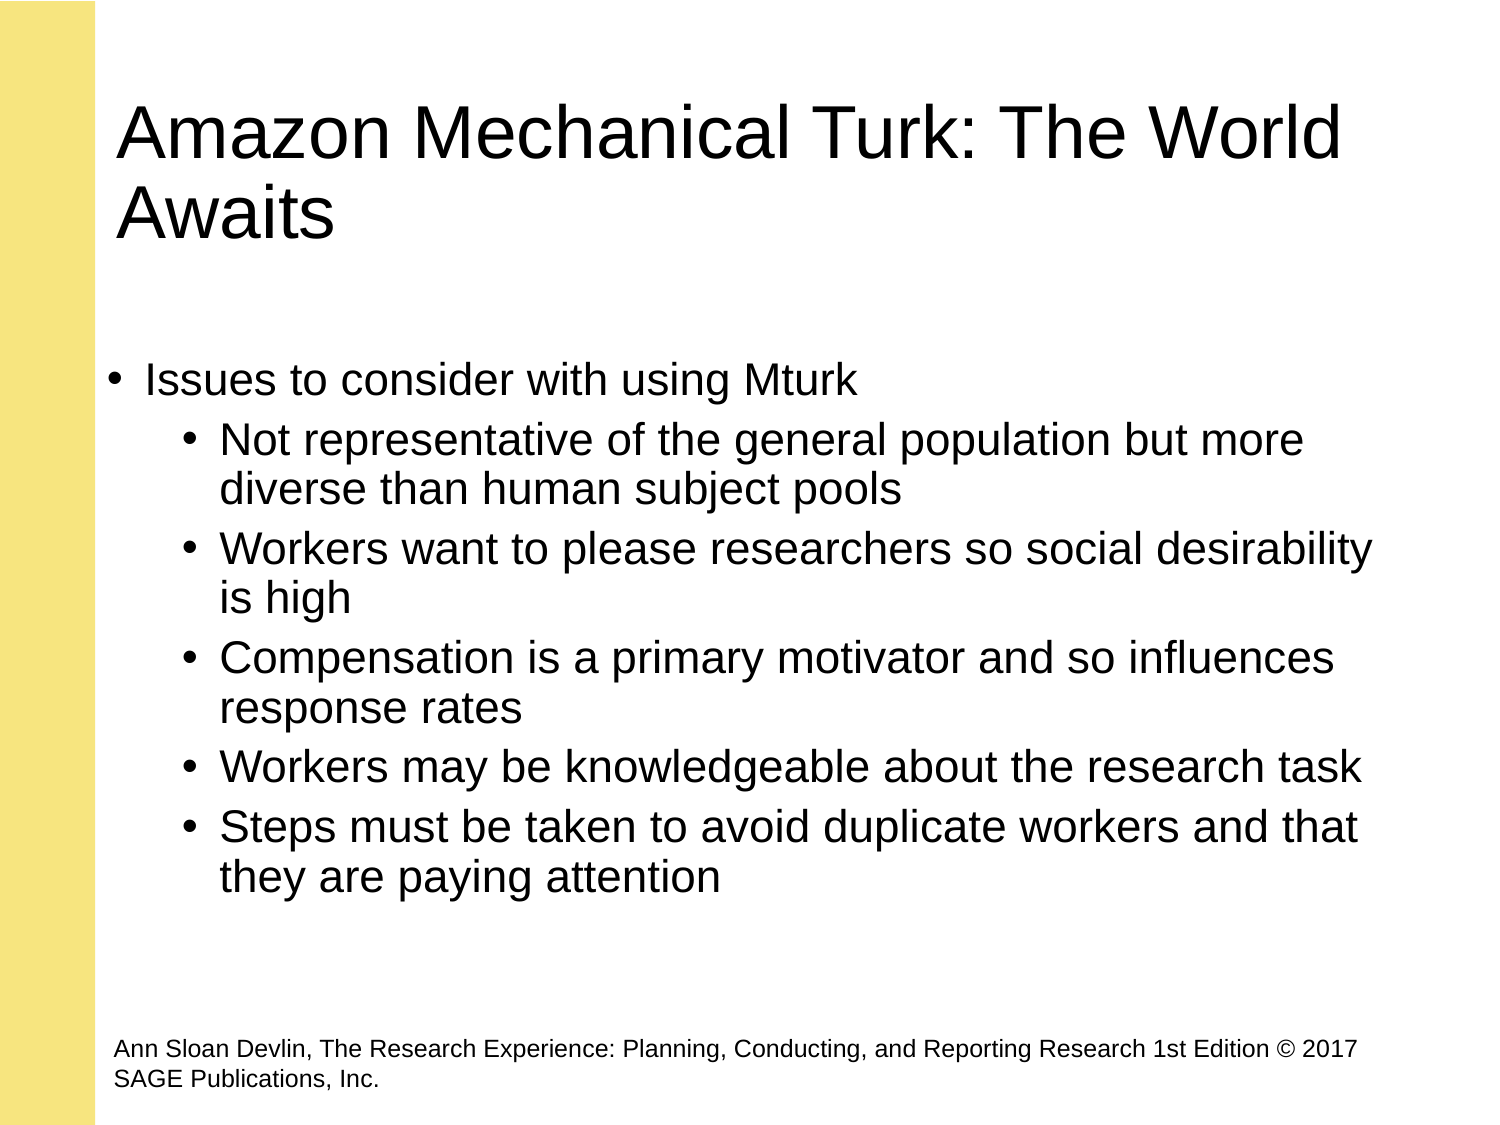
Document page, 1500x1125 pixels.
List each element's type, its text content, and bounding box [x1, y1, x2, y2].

picture [0, 1, 96, 1125]
list Issues to consider with using Mturk Not representative of the general population but more diverse than human subject pools Workers want to please researchers so social desirability is high Compensation is a primary motivator and so influences response rates Workers may be knowledgeable about the research task Steps must be taken to avoid duplicate workers and that they are paying attention [91, 348, 1421, 923]
title Amazon Mechanical Turk: The World Awaits [101, 82, 1396, 266]
